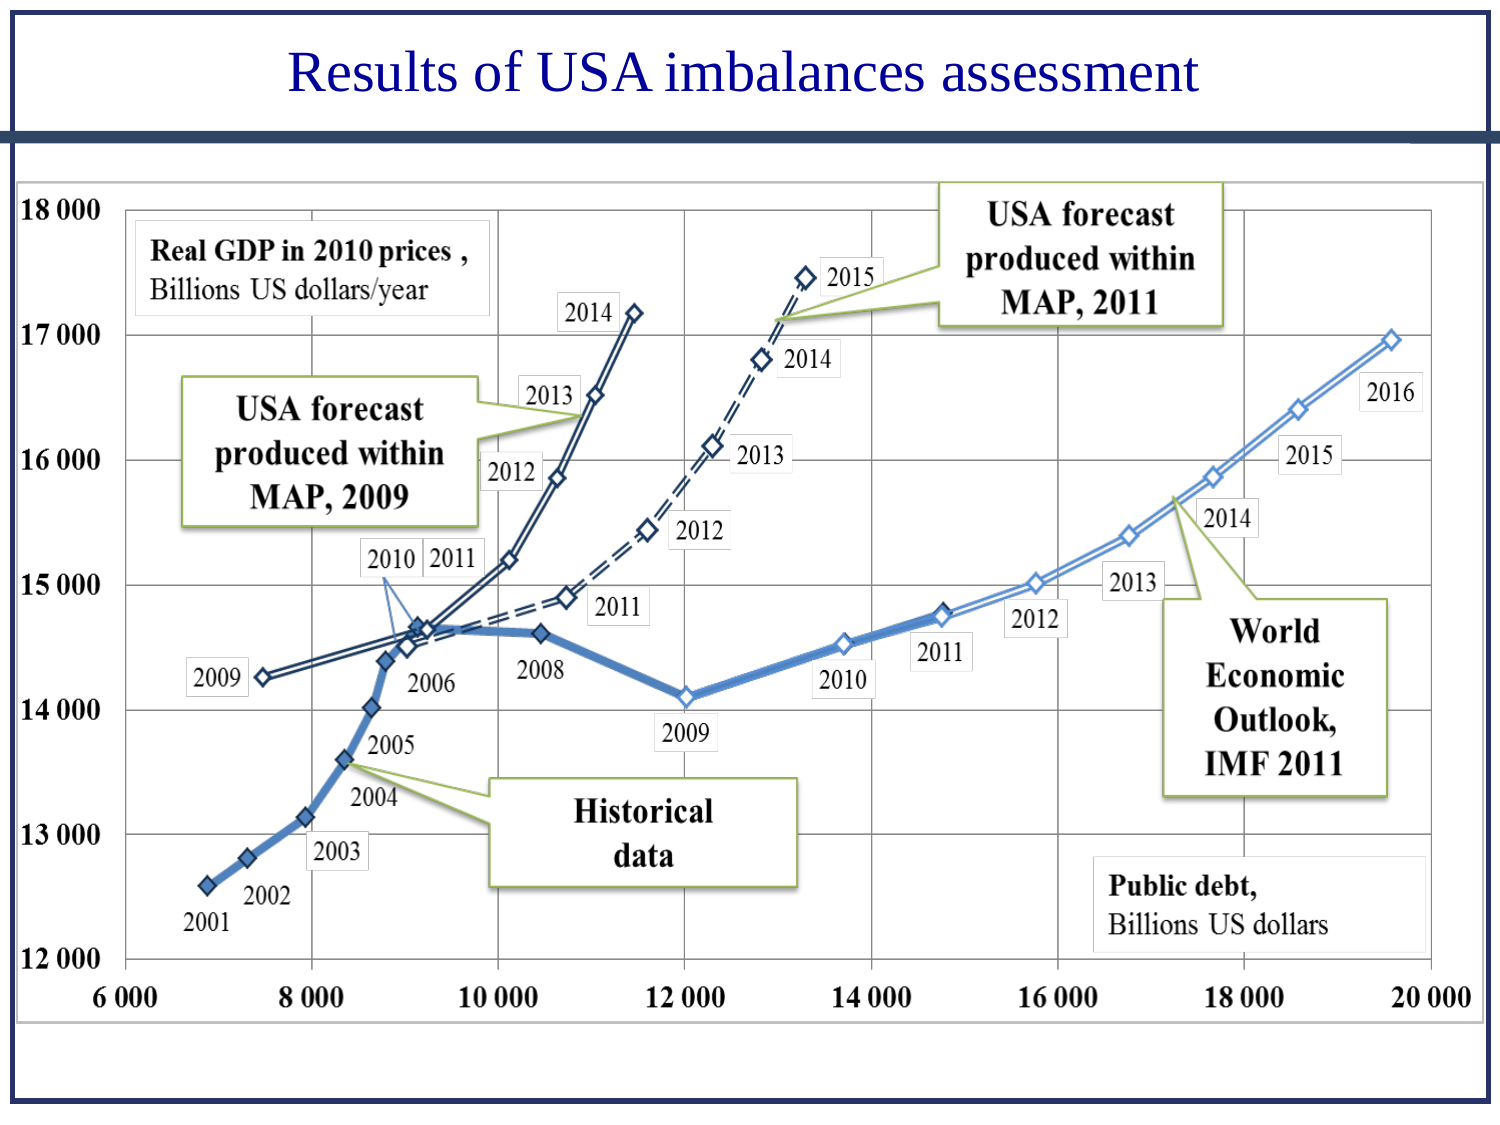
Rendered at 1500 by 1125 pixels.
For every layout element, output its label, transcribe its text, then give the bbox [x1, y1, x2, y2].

title Results of USA imbalances assessment [29, 0, 1460, 138]
text_box [12, 12, 29, 137]
text_box [12, 138, 1489, 1101]
text_box [1460, 12, 1489, 137]
picture [16, 181, 1484, 1024]
